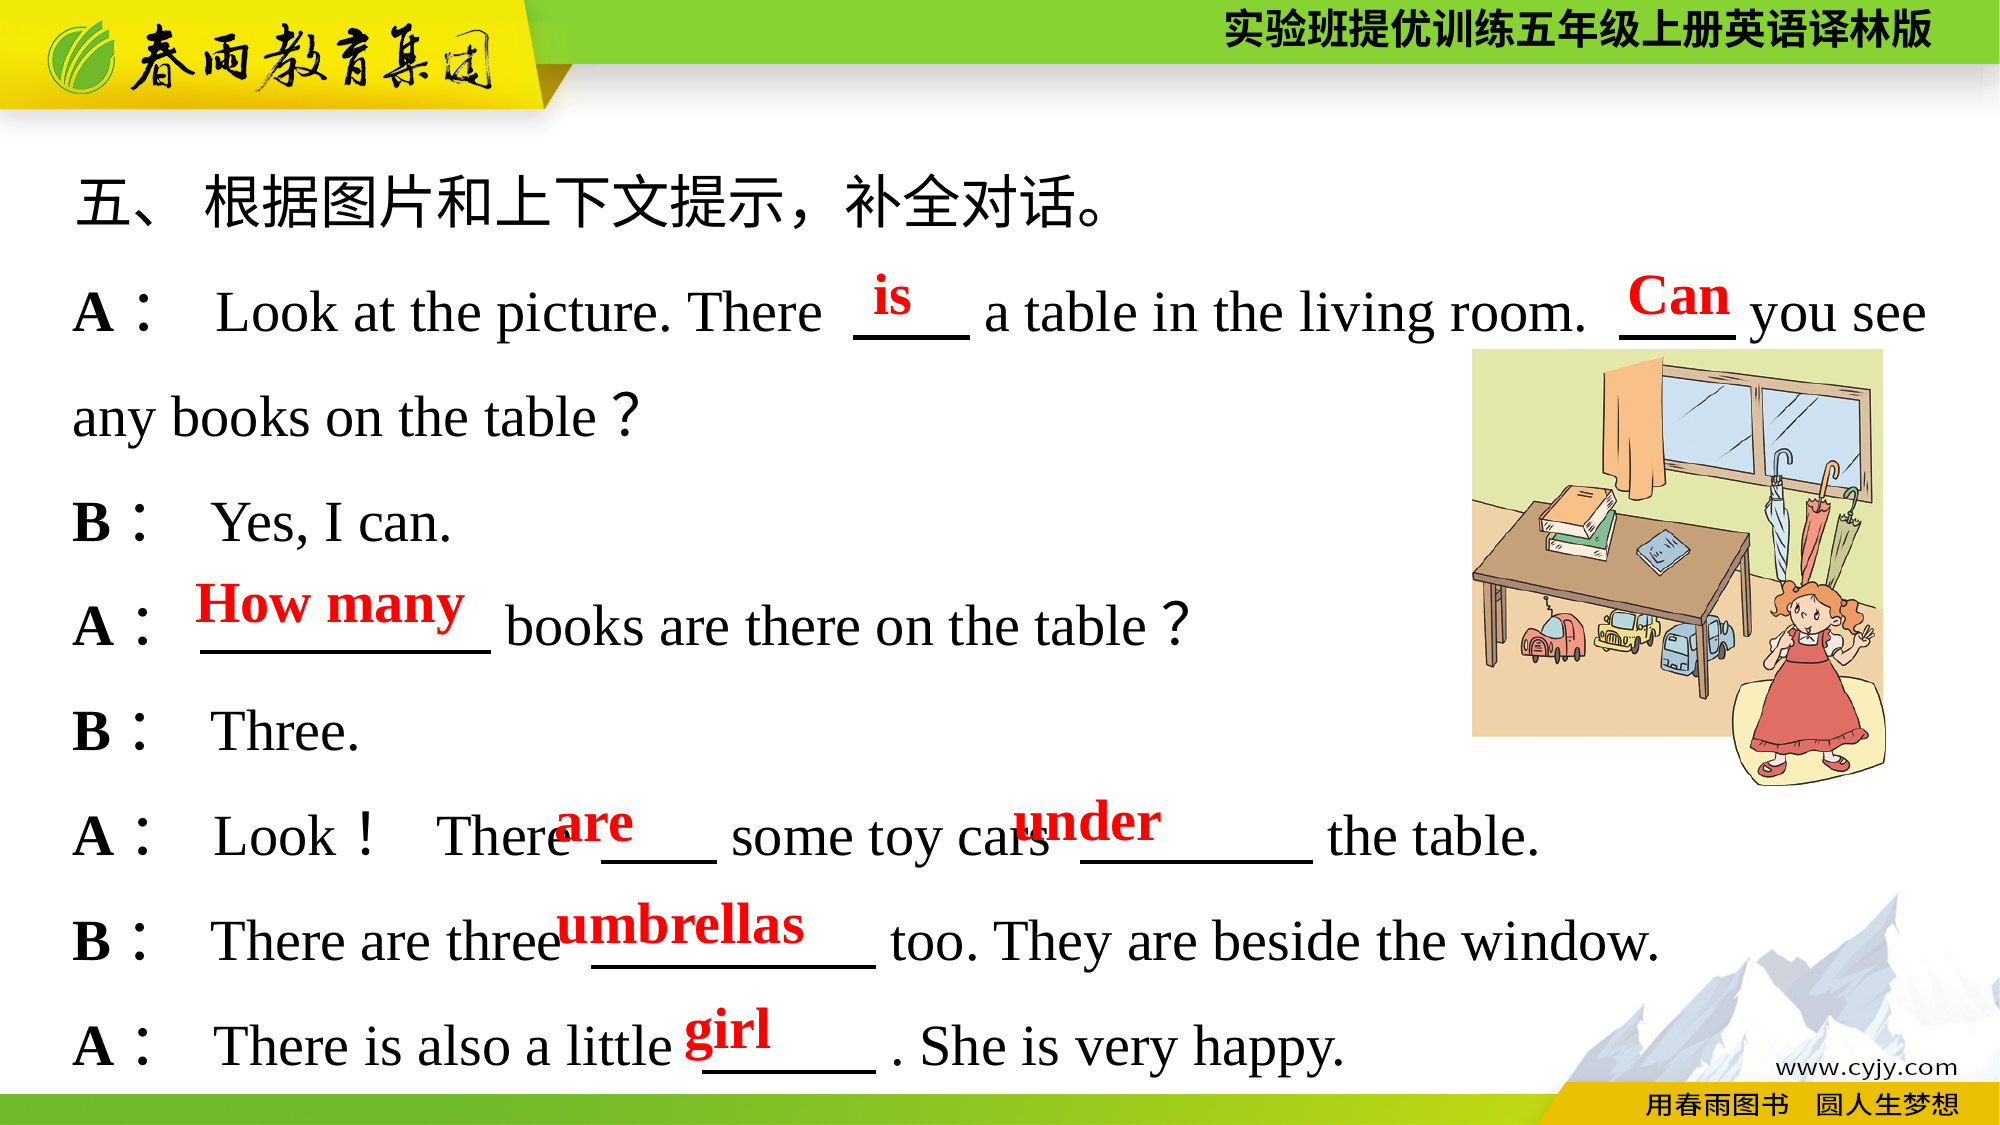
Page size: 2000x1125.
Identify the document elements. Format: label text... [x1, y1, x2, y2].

text_box under [998, 774, 1178, 860]
text_box umbrellas [541, 878, 821, 963]
text_box girl [669, 948, 787, 1068]
text_box A： Look at the picture. There a table in the living room. you see any books on the table？ B： Yes, I can. A： books are there on the table？ B： Three. A： Look！ There some toy cars the table. B： There are three too. They are beside the window. A： There is also a little . She is very happy. [57, 230, 1942, 1085]
text_box are [539, 776, 650, 861]
text_box How many [180, 556, 481, 642]
picture [0, 0, 2000, 1125]
list 五、 根据图片和上下文提示，补全对话。 [59, 122, 1944, 231]
text_box Can [1612, 248, 1746, 334]
text_box is [858, 248, 928, 334]
